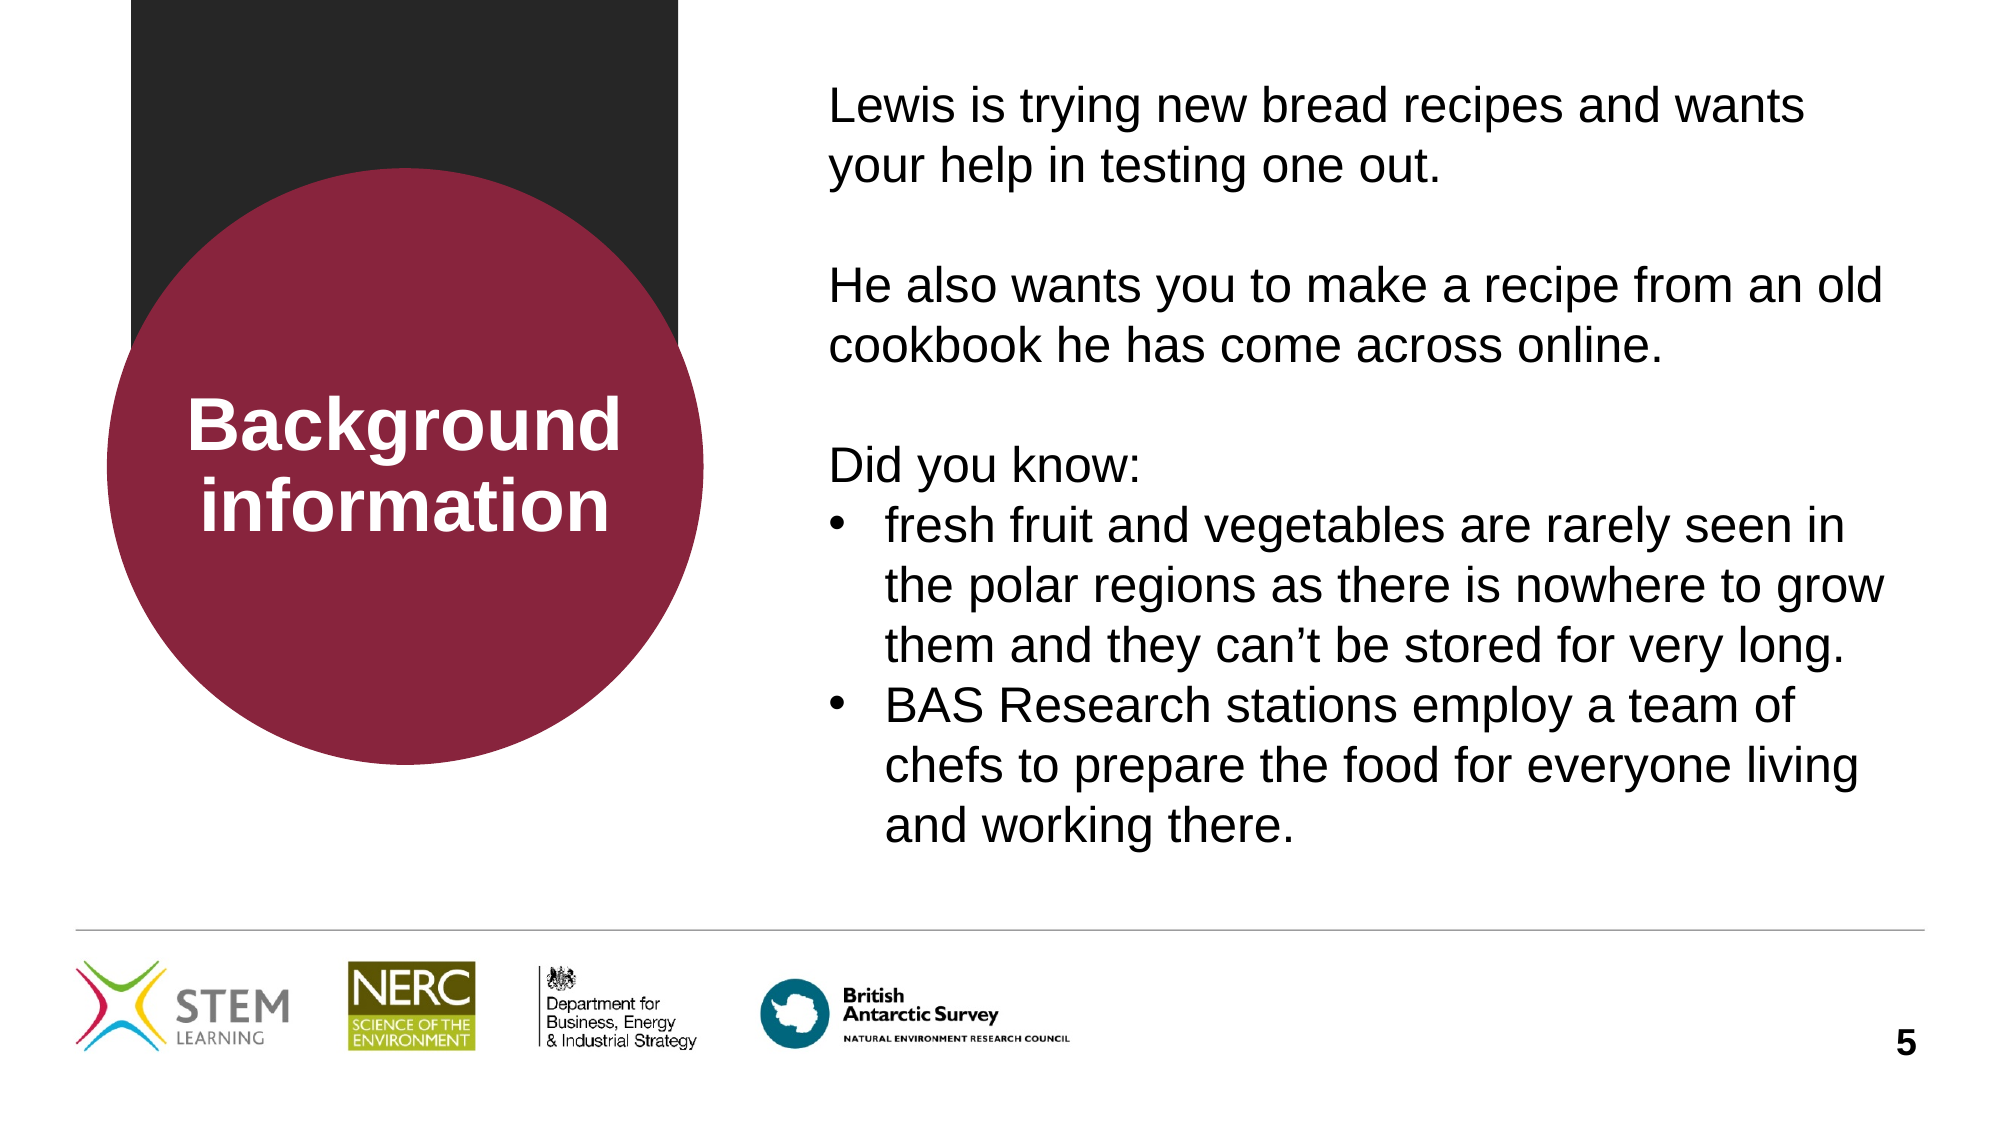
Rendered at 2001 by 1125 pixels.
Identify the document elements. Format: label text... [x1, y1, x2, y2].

title Background information [108, 402, 702, 531]
text_box [130, 0, 680, 346]
picture [37, 873, 1965, 1105]
text_box [112, 531, 698, 766]
text_box Lewis is trying new bread recipes and wants your help in testing one out. He also wants you to make a recipe from an old cookbook he has come across online. Did you know: fresh fruit and vegetables are rarely seen in the polar regions as there is nowhere to grow them and they can’t be stored for very long. BAS Research stations employ a team of chefs to prepare the food for everyone living and working there. [813, 65, 1906, 860]
text_box [112, 167, 698, 402]
slide_number 5 [1437, 1010, 1932, 1071]
